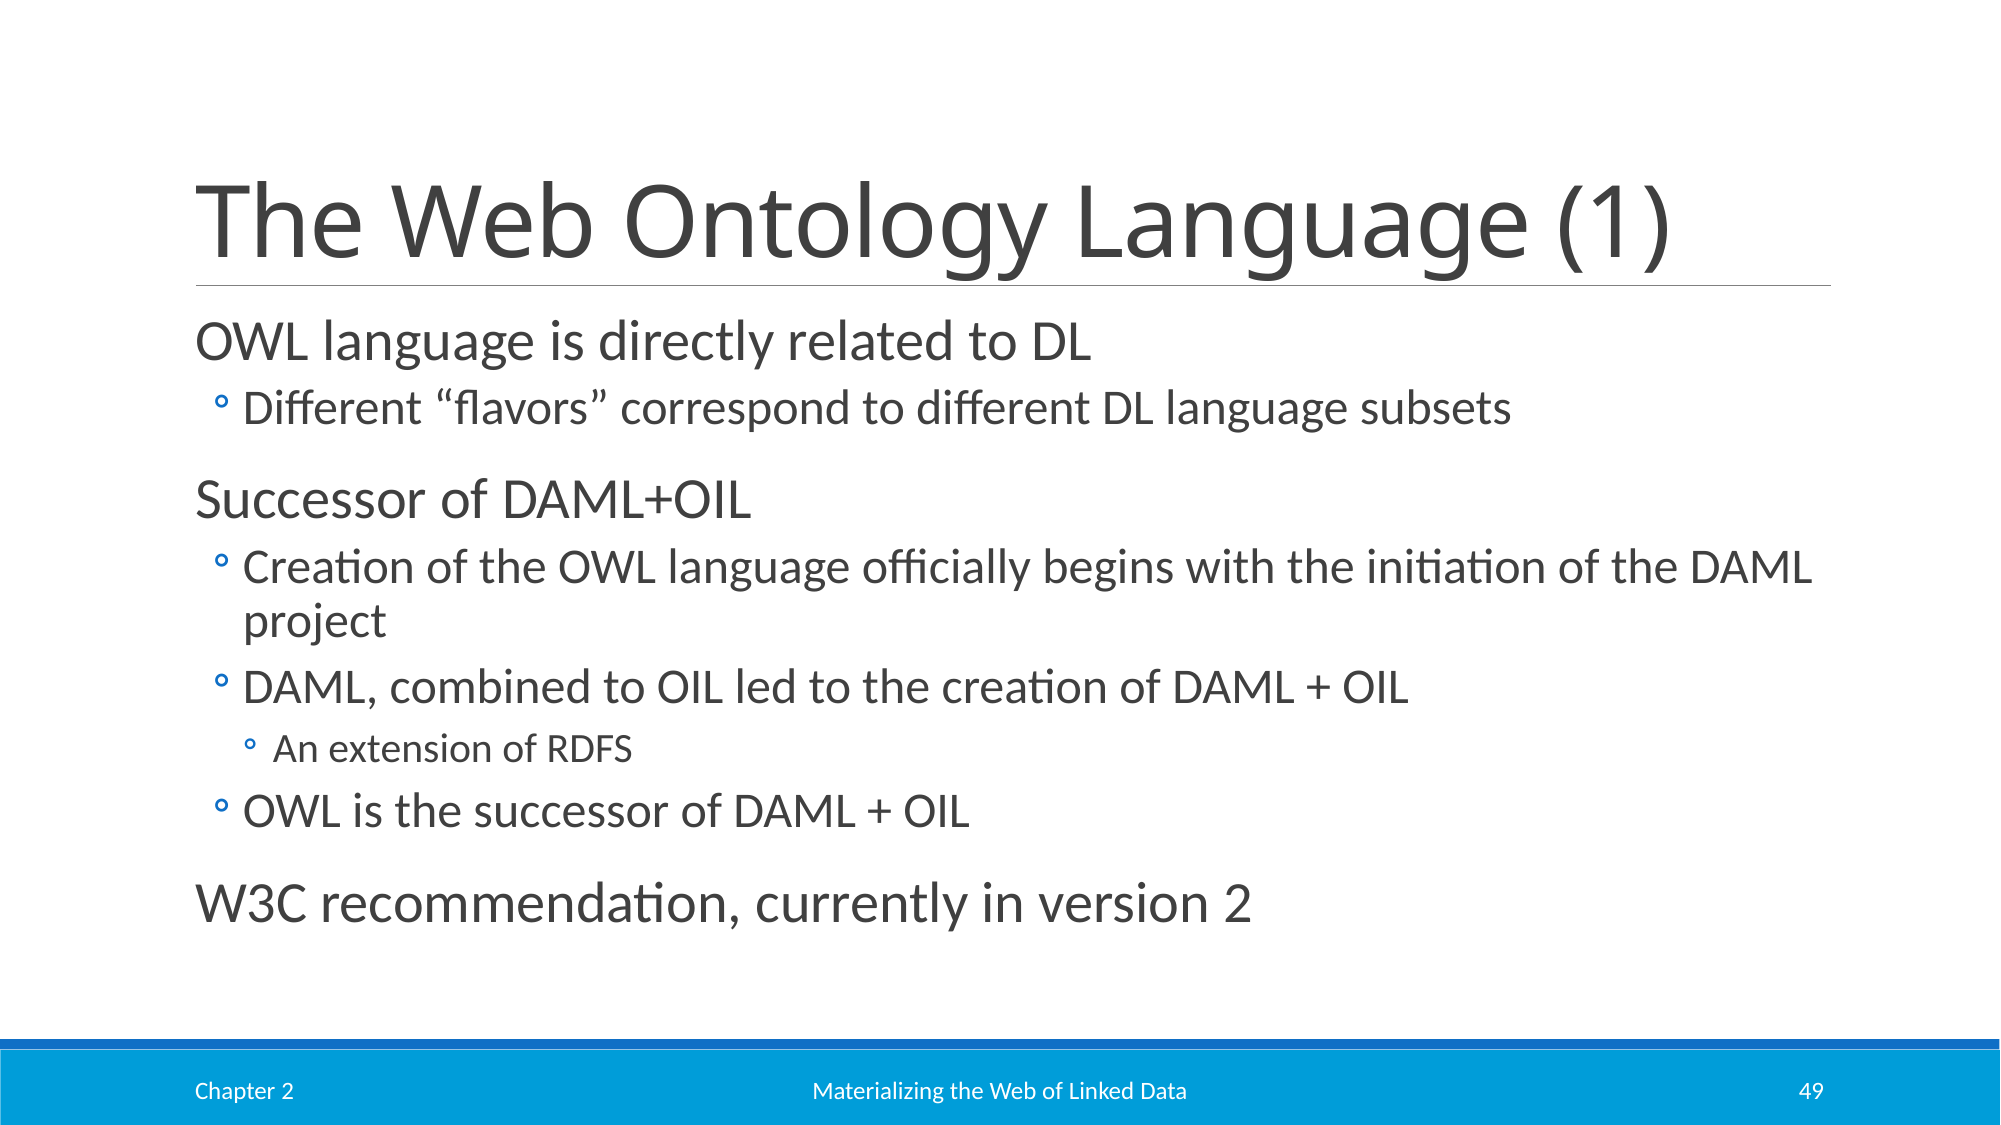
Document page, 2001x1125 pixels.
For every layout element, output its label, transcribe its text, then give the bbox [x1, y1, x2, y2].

title The Web Ontology Language (1) [180, 47, 1830, 285]
slide_number Chapter 2 [180, 1059, 586, 1120]
list OWL language is directly related to DL Different “flavors” correspond to different DL language subsets Successor of DAML+OIL Creation of the OWL language officially begins with the initiation of the DAML project DAML, combined to OIL led to the creation of DAML + OIL An extension of RDFS OWL is the successor of DAML + OIL W3C recommendation, currently in version 2 [180, 302, 1830, 963]
footer Materializing the Web of Linked Data [604, 1059, 1396, 1120]
slide_number 49 [1624, 1059, 1840, 1120]
